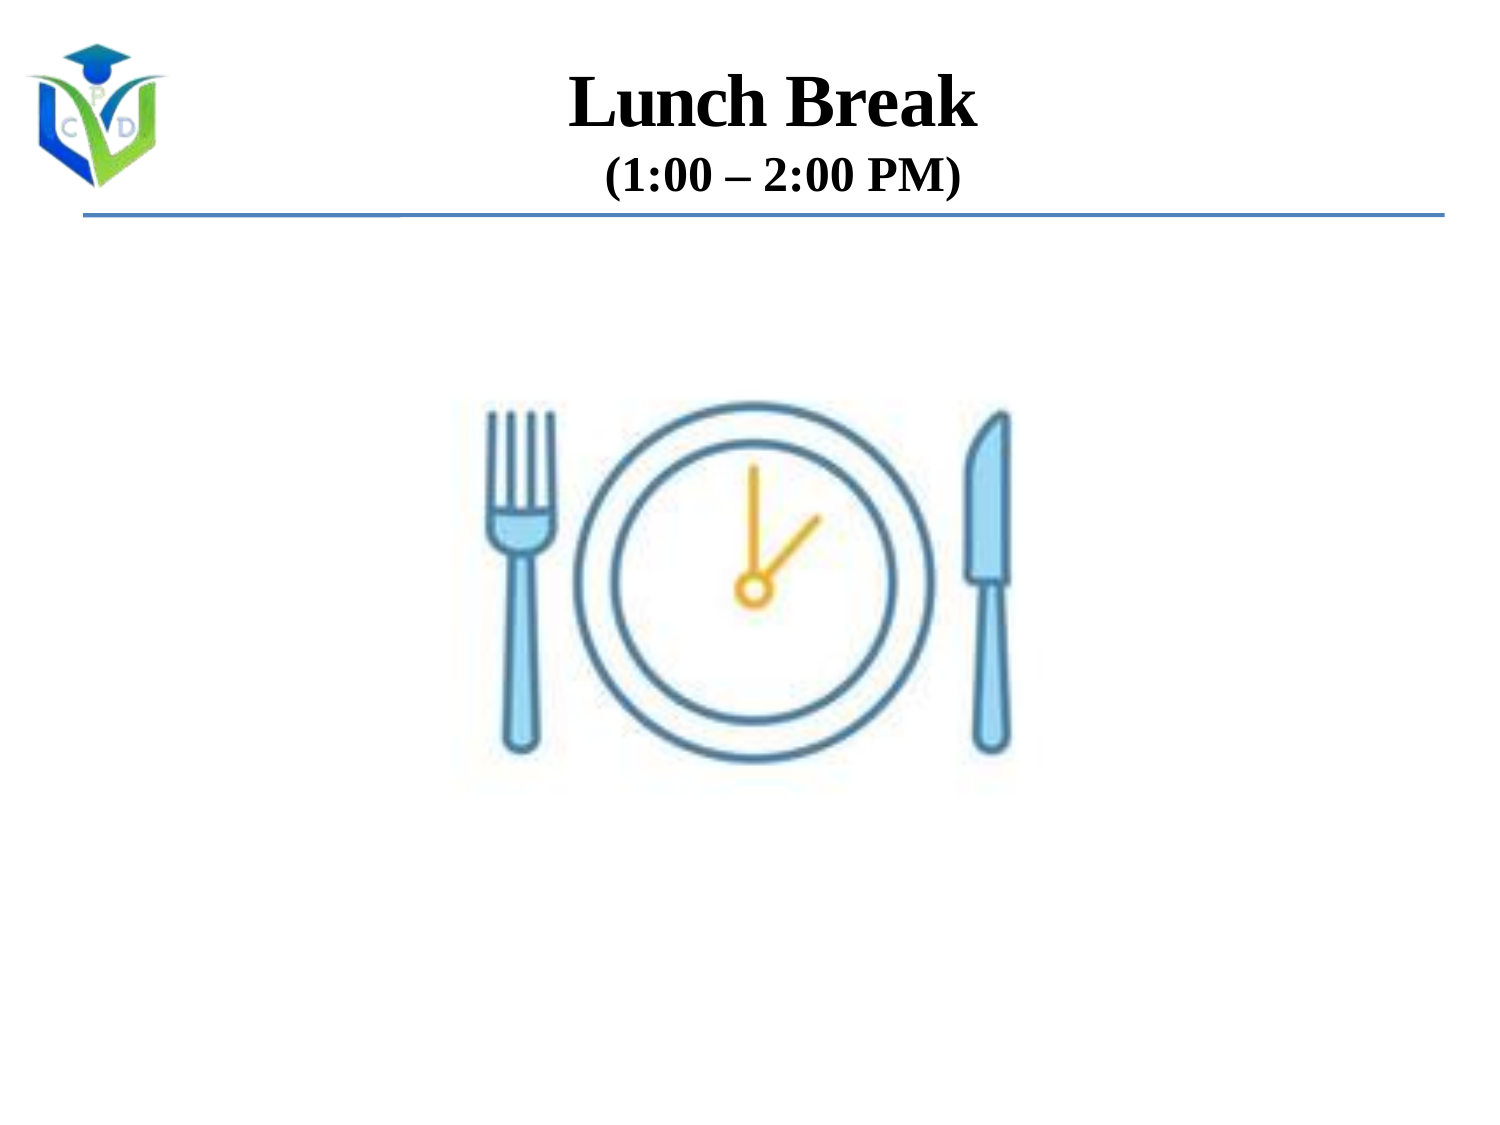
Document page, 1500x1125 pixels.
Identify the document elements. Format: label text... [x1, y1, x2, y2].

title Lunch Break (1:00 – 2:00 PM) [132, 30, 1433, 213]
picture [24, 42, 171, 188]
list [399, 233, 1101, 935]
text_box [81, 214, 1445, 223]
